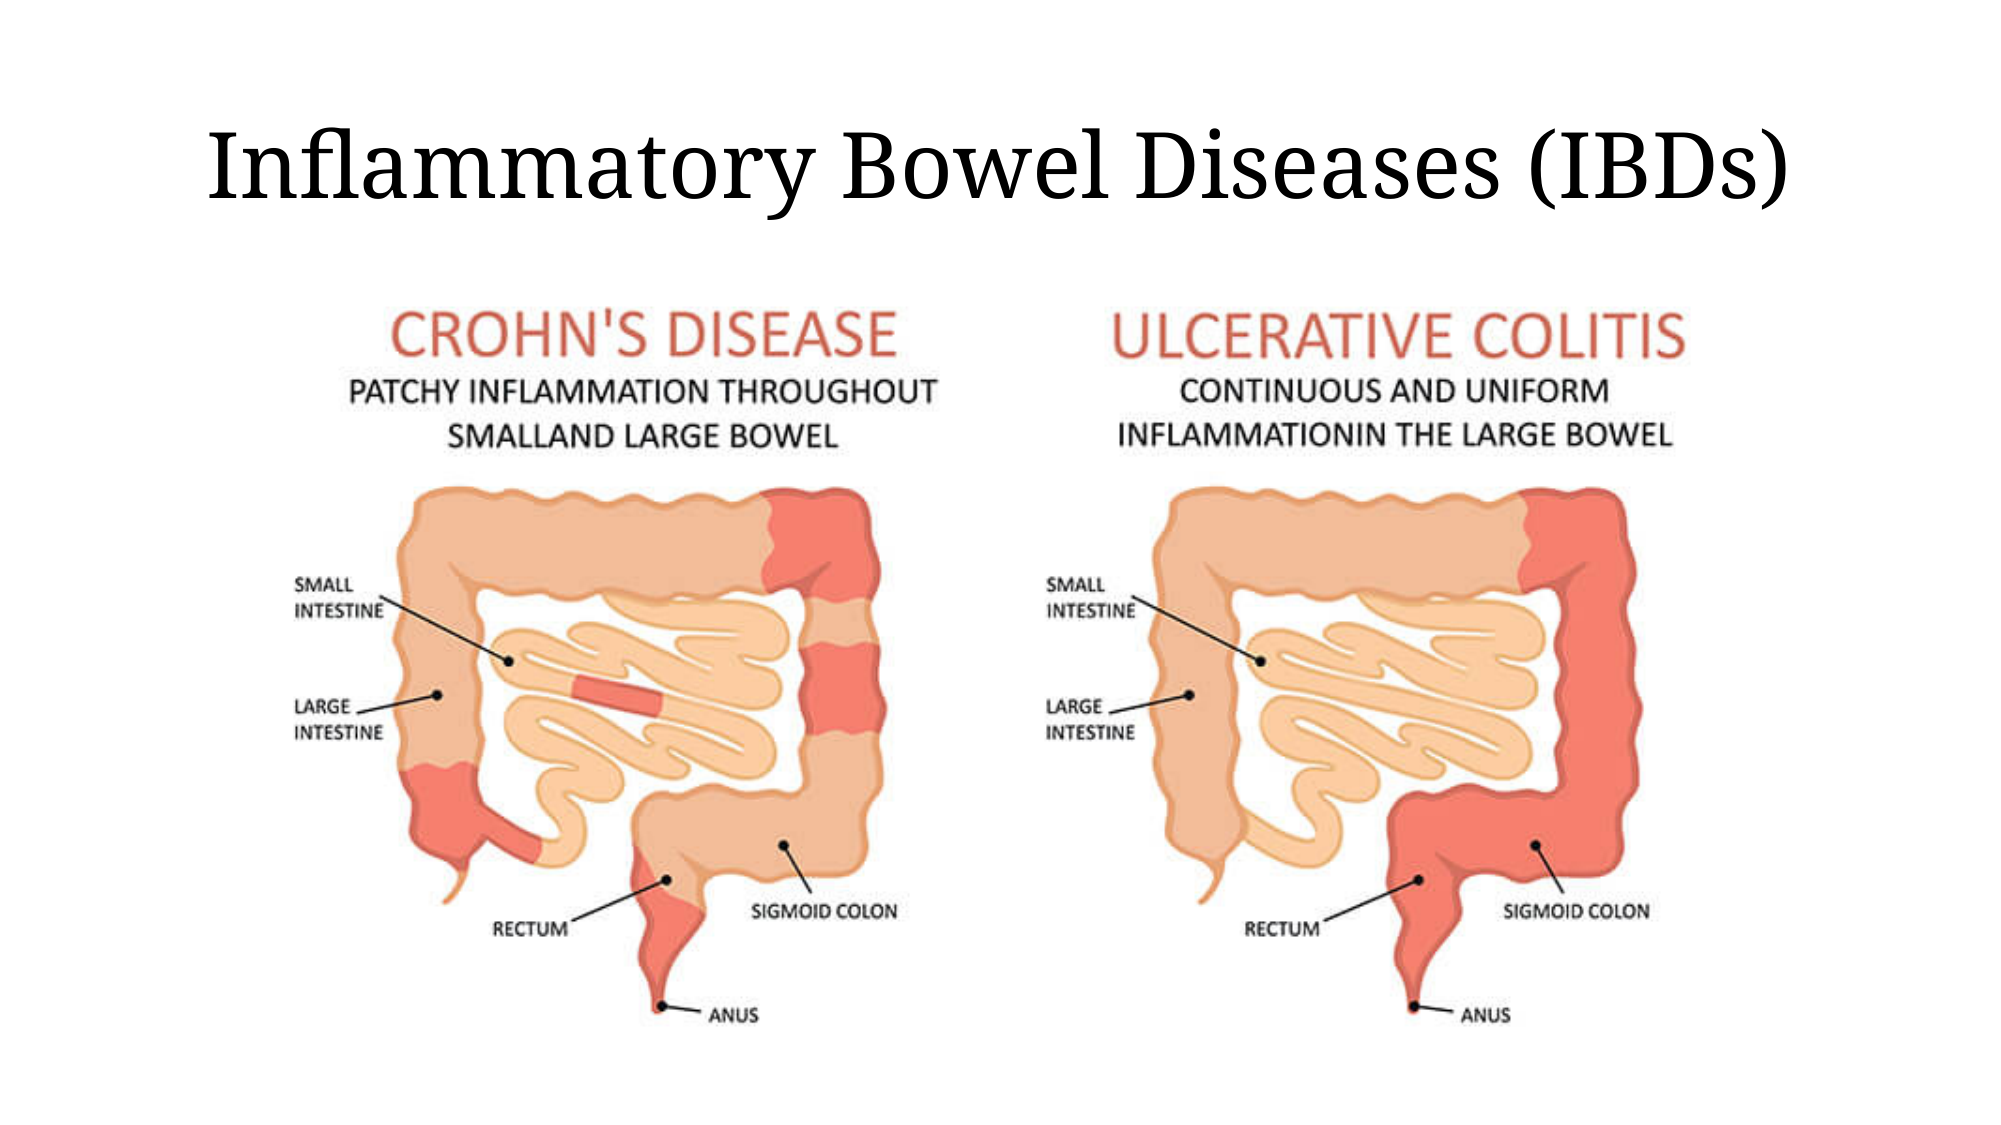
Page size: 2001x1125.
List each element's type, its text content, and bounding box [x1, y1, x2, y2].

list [249, 277, 1751, 1085]
title Inflammatory Bowel Diseases (IBDs) [137, 59, 1863, 278]
